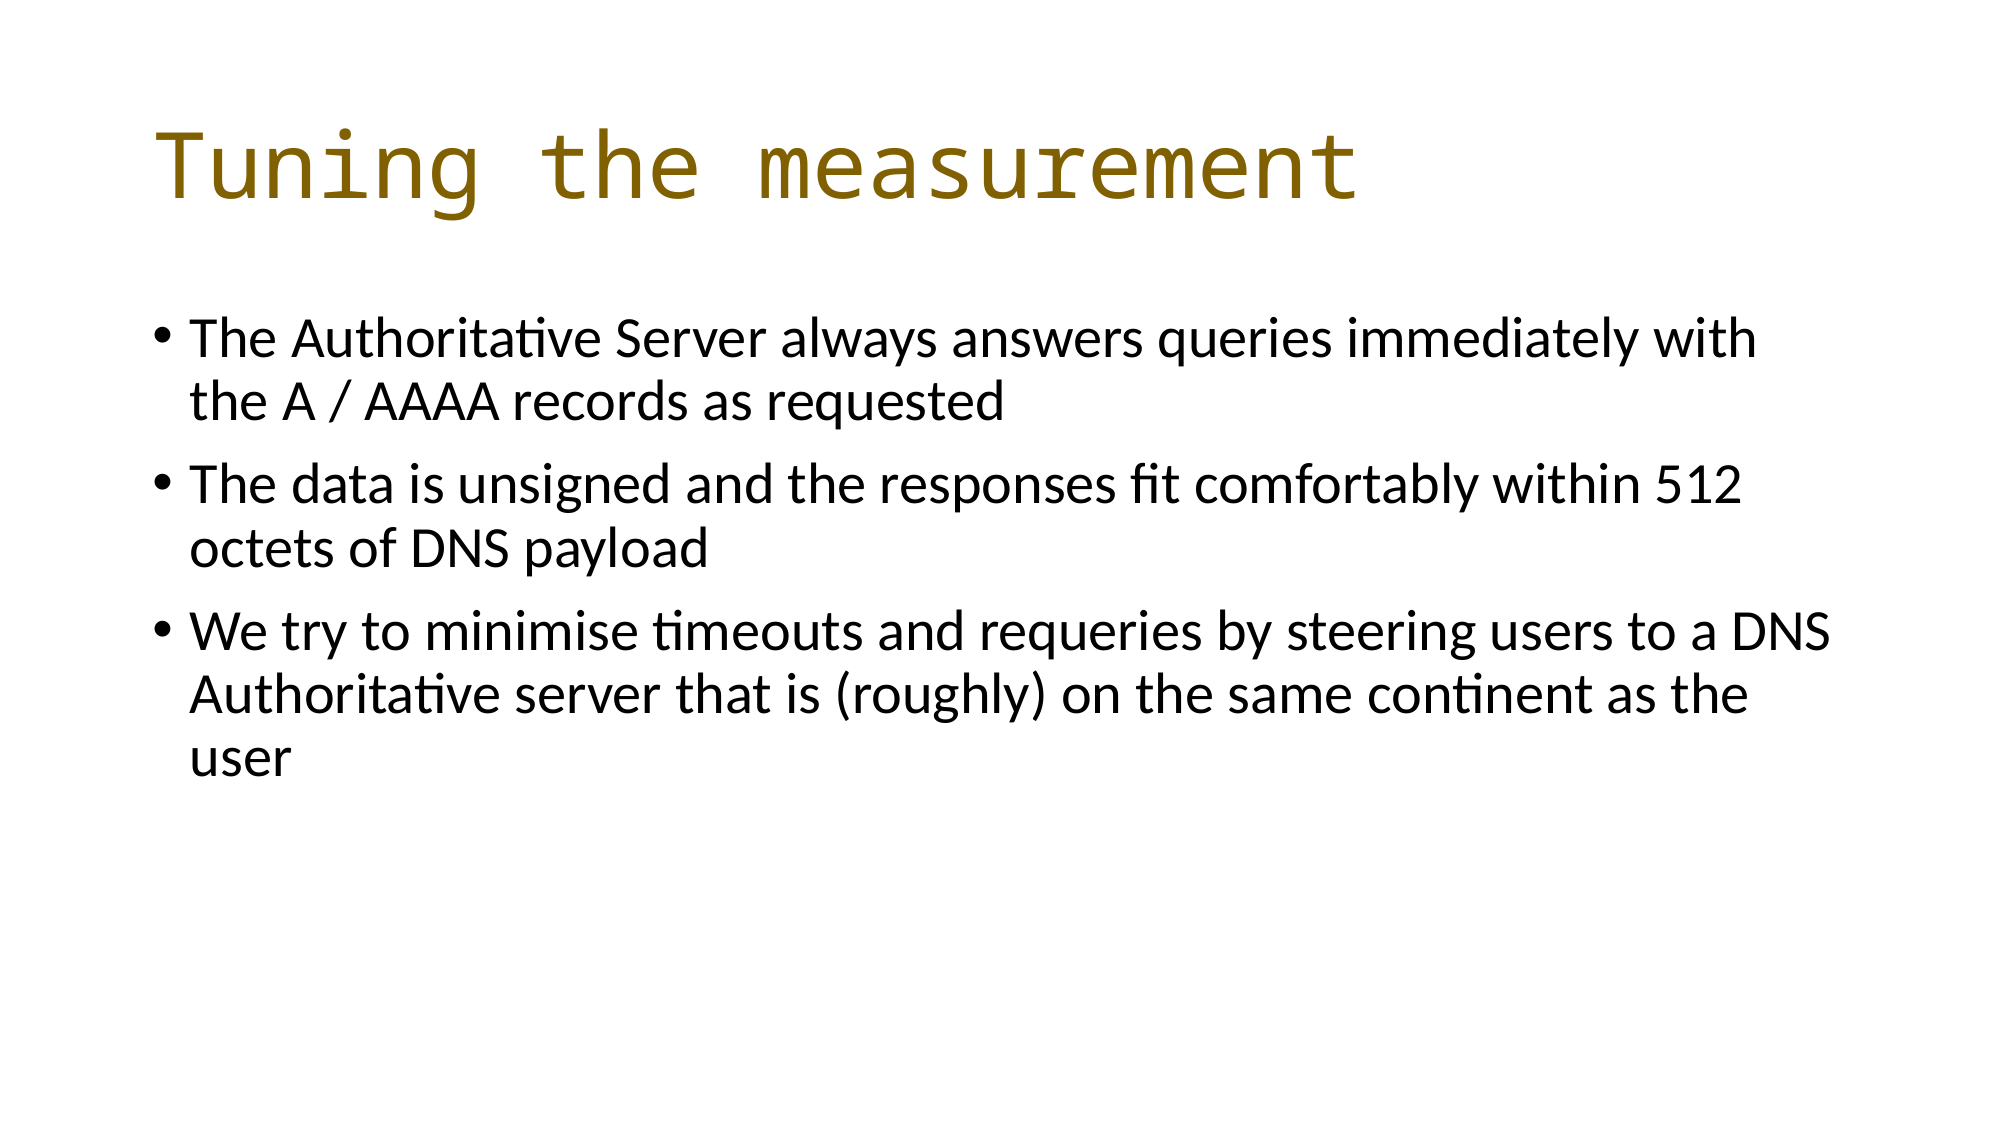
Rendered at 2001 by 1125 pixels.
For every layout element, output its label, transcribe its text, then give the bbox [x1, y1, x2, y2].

title Tuning the measurement [137, 59, 1863, 278]
list The Authoritative Server always answers queries immediately with the A / AAAA records as requested The data is unsigned and the responses fit comfortably within 512 octets of DNS payload We try to minimise timeouts and requeries by steering users to a DNS Authoritative server that is (roughly) on the same continent as the user [137, 299, 1863, 1014]
